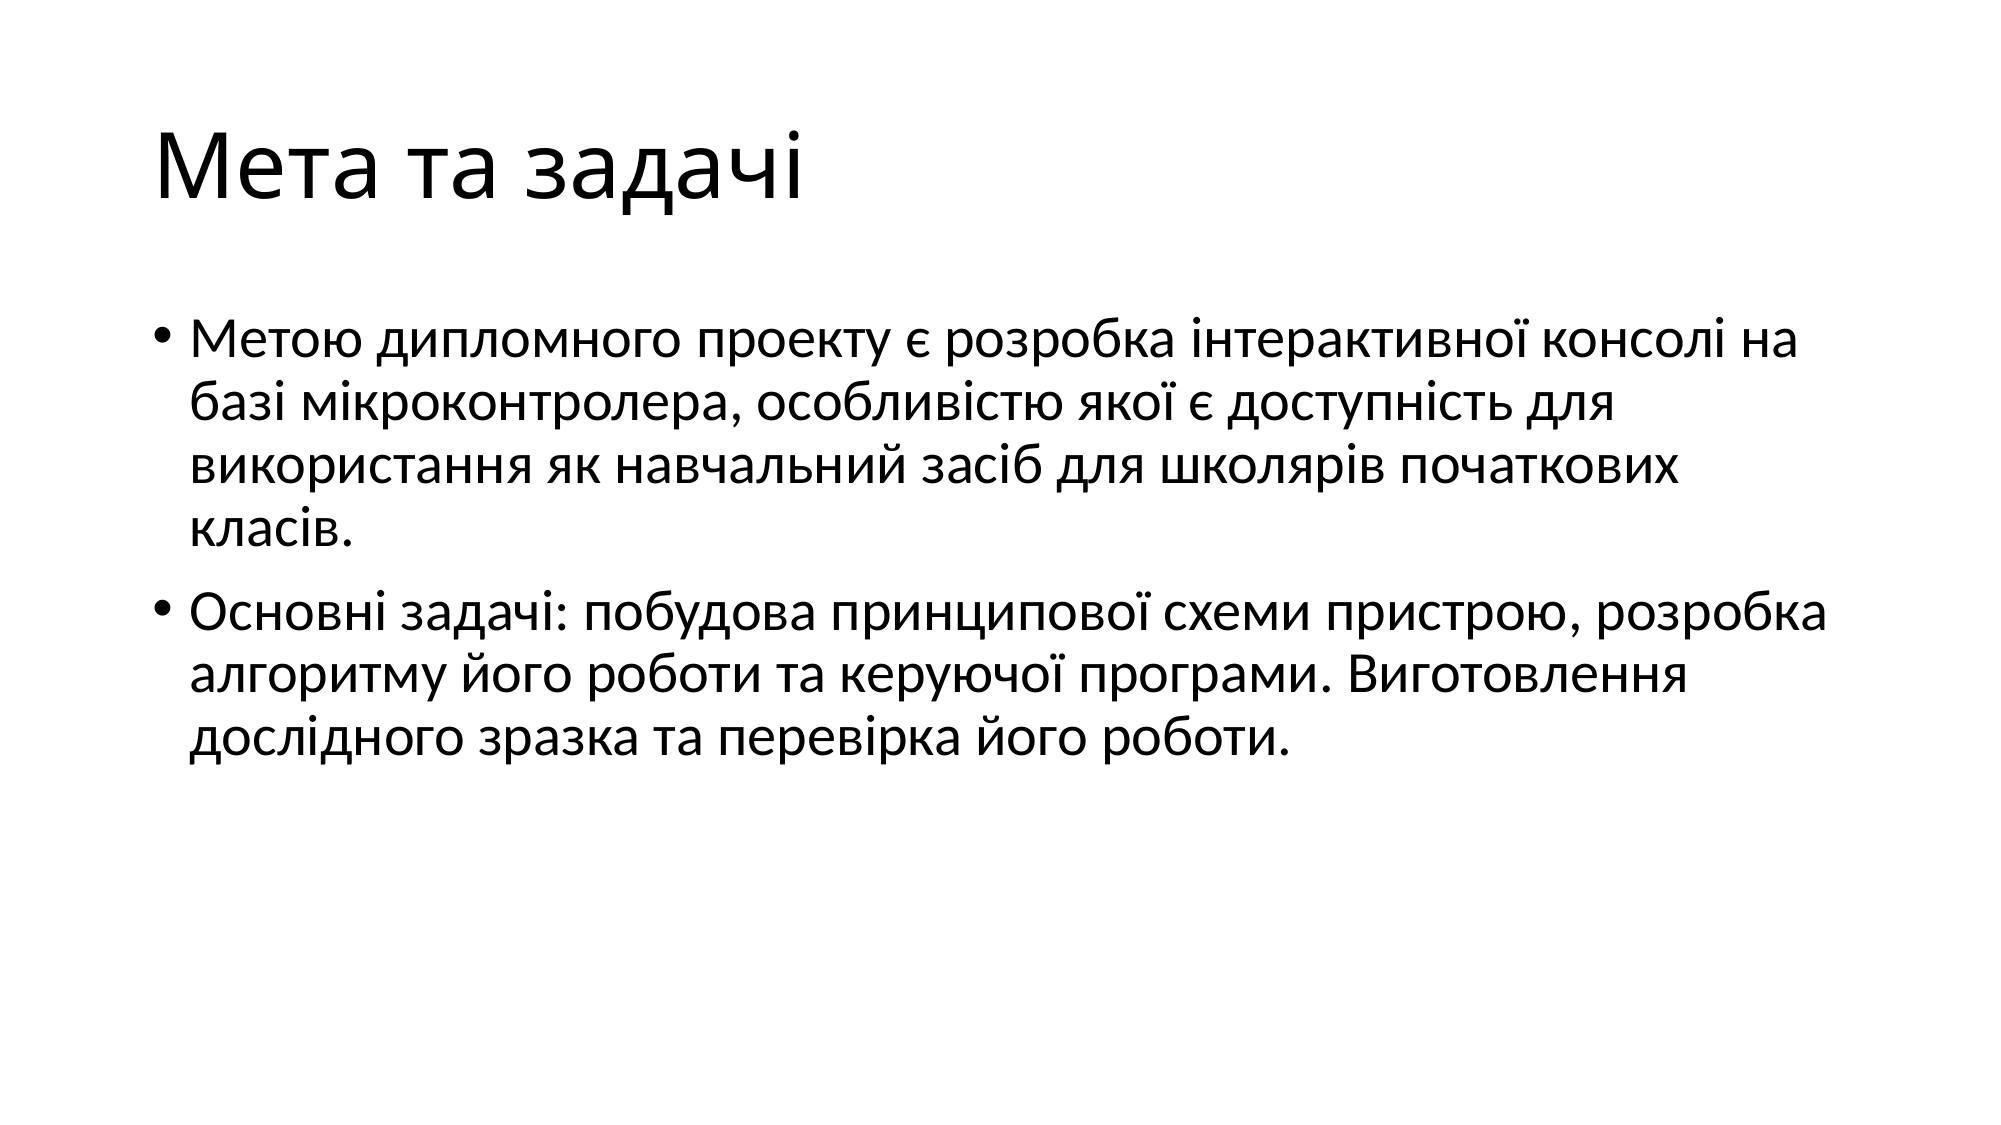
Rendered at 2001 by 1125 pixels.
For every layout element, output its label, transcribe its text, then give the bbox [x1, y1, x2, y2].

title Мета та задачі [137, 59, 1863, 278]
list Метою дипломного проекту є розробка інтерактивної консолі на базі мікроконтролера, особливістю якої є доступність для використання як навчальний засіб для школярів початкових класів. Основні задачі: побудова принципової схеми пристрою, розробка алгоритму його роботи та керуючої програми. Виготовлення дослідного зразка та перевірка його роботи. [137, 299, 1863, 1014]
